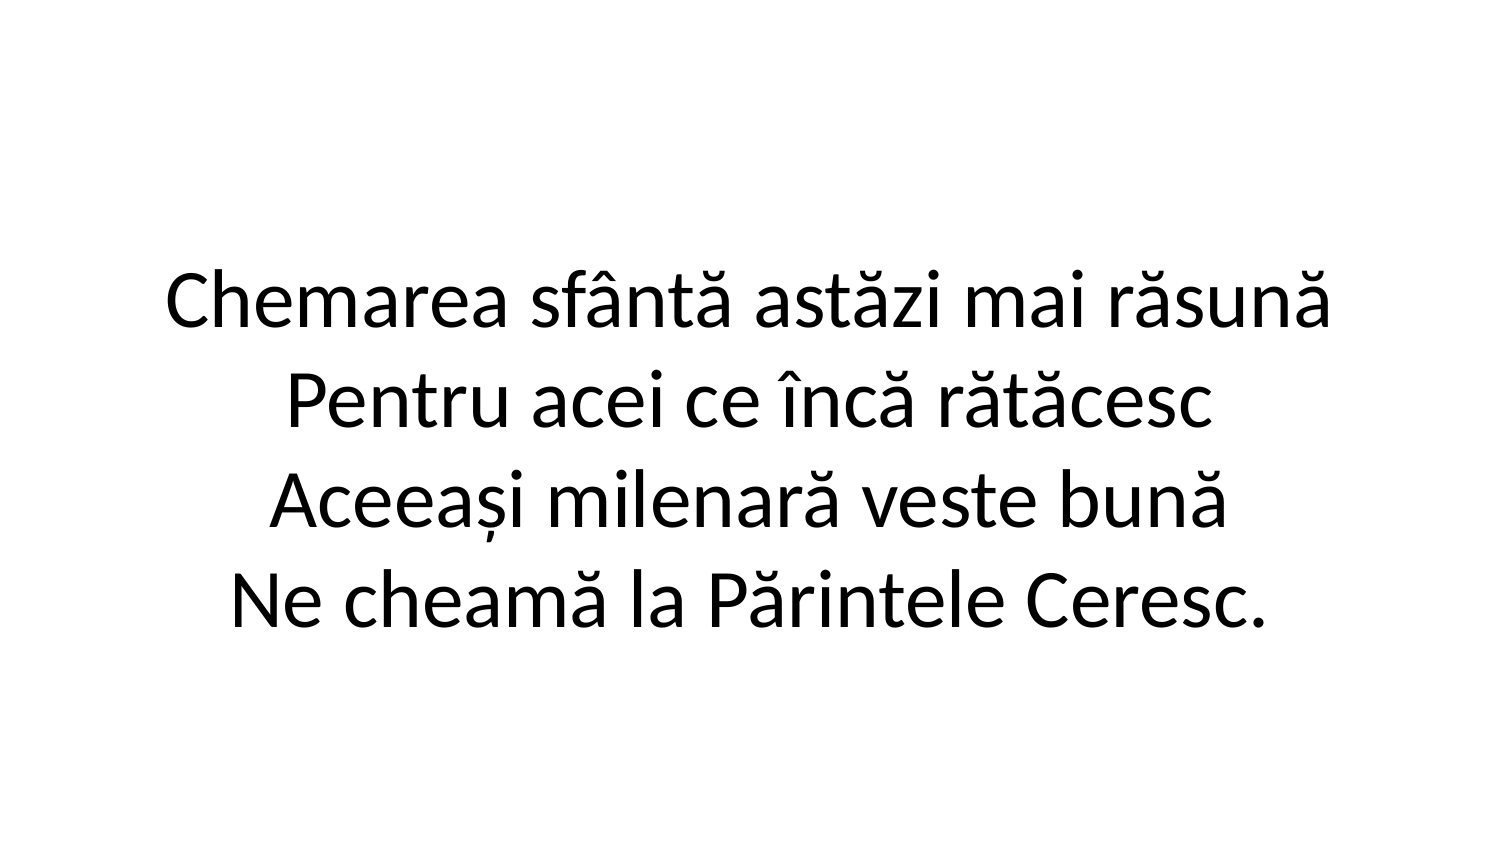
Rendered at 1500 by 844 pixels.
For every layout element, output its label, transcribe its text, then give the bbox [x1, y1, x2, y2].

text_box Chemarea sfântă astăzi mai răsună Pentru acei ce încă rătăcesc Aceeași milenară veste bună Ne cheamă la Părintele Ceresc. [150, 192, 1350, 652]
